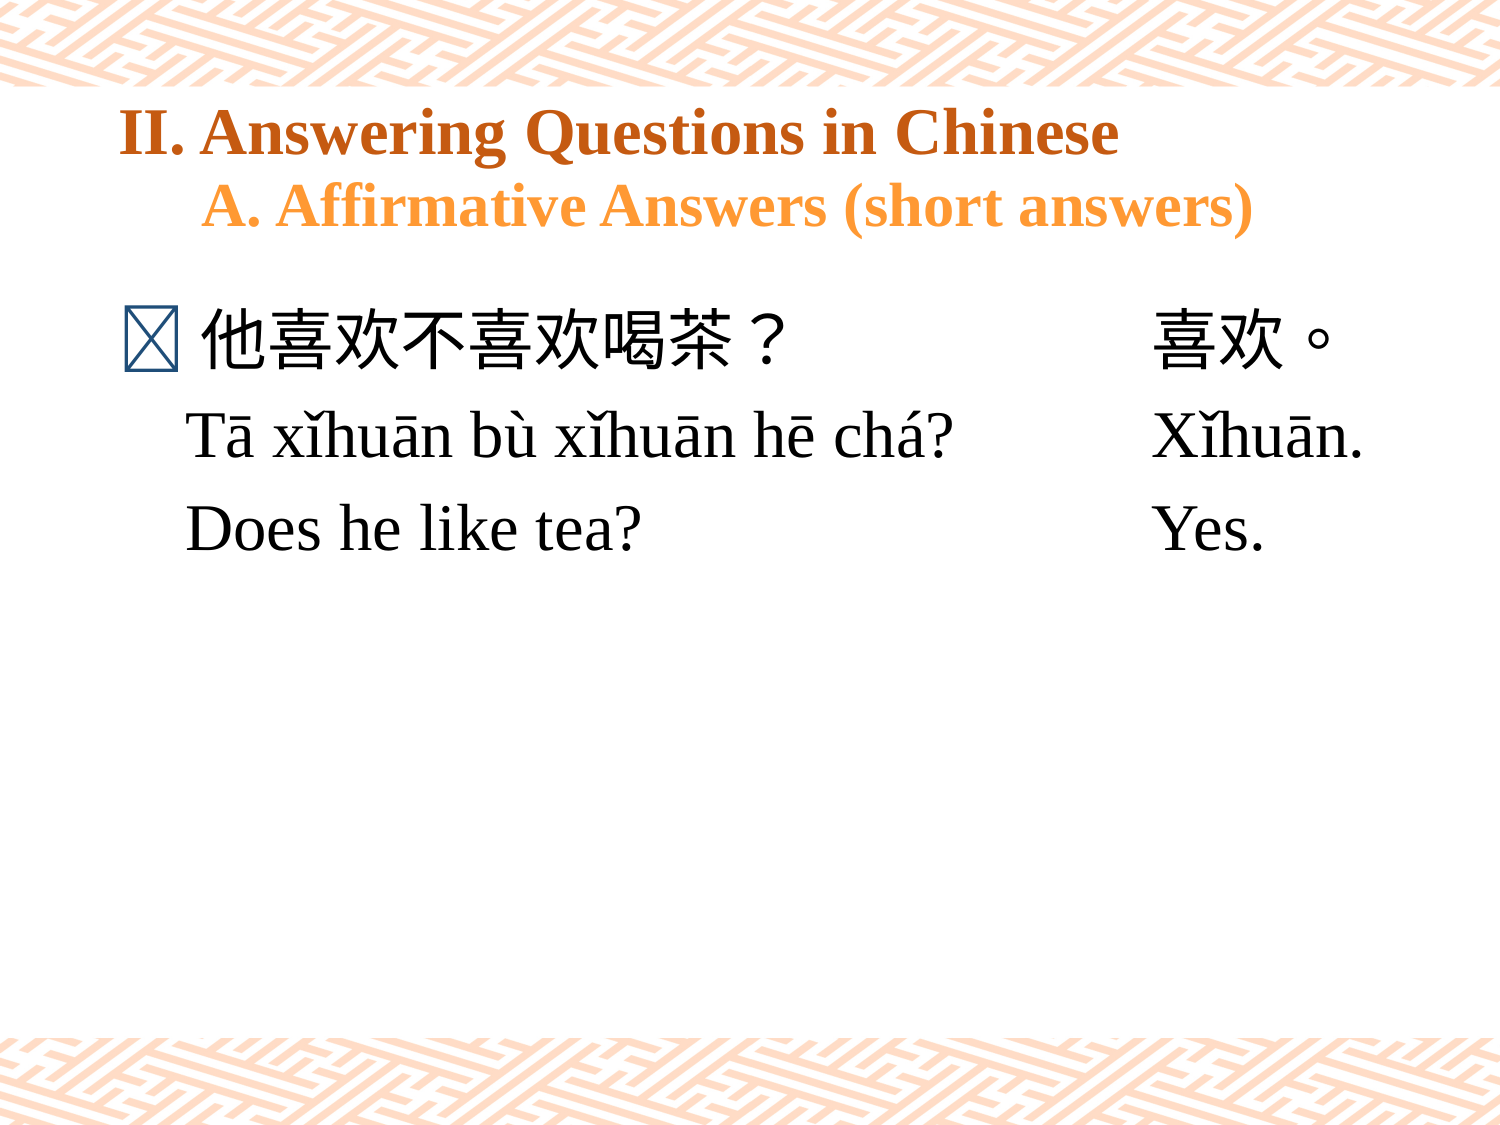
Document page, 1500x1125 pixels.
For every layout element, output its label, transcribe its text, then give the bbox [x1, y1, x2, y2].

picture [0, 0, 1500, 1125]
title II. Answering Questions in Chinese A. Affirmative Answers (short answers) [103, 59, 1397, 278]
list 他喜欢不喜欢喝茶？ Tā xǐhuān bù xǐhuān hē chá? Does he like tea? [103, 299, 975, 1014]
list 喜欢。 Xǐhuān. Yes. [1136, 299, 1500, 1014]
